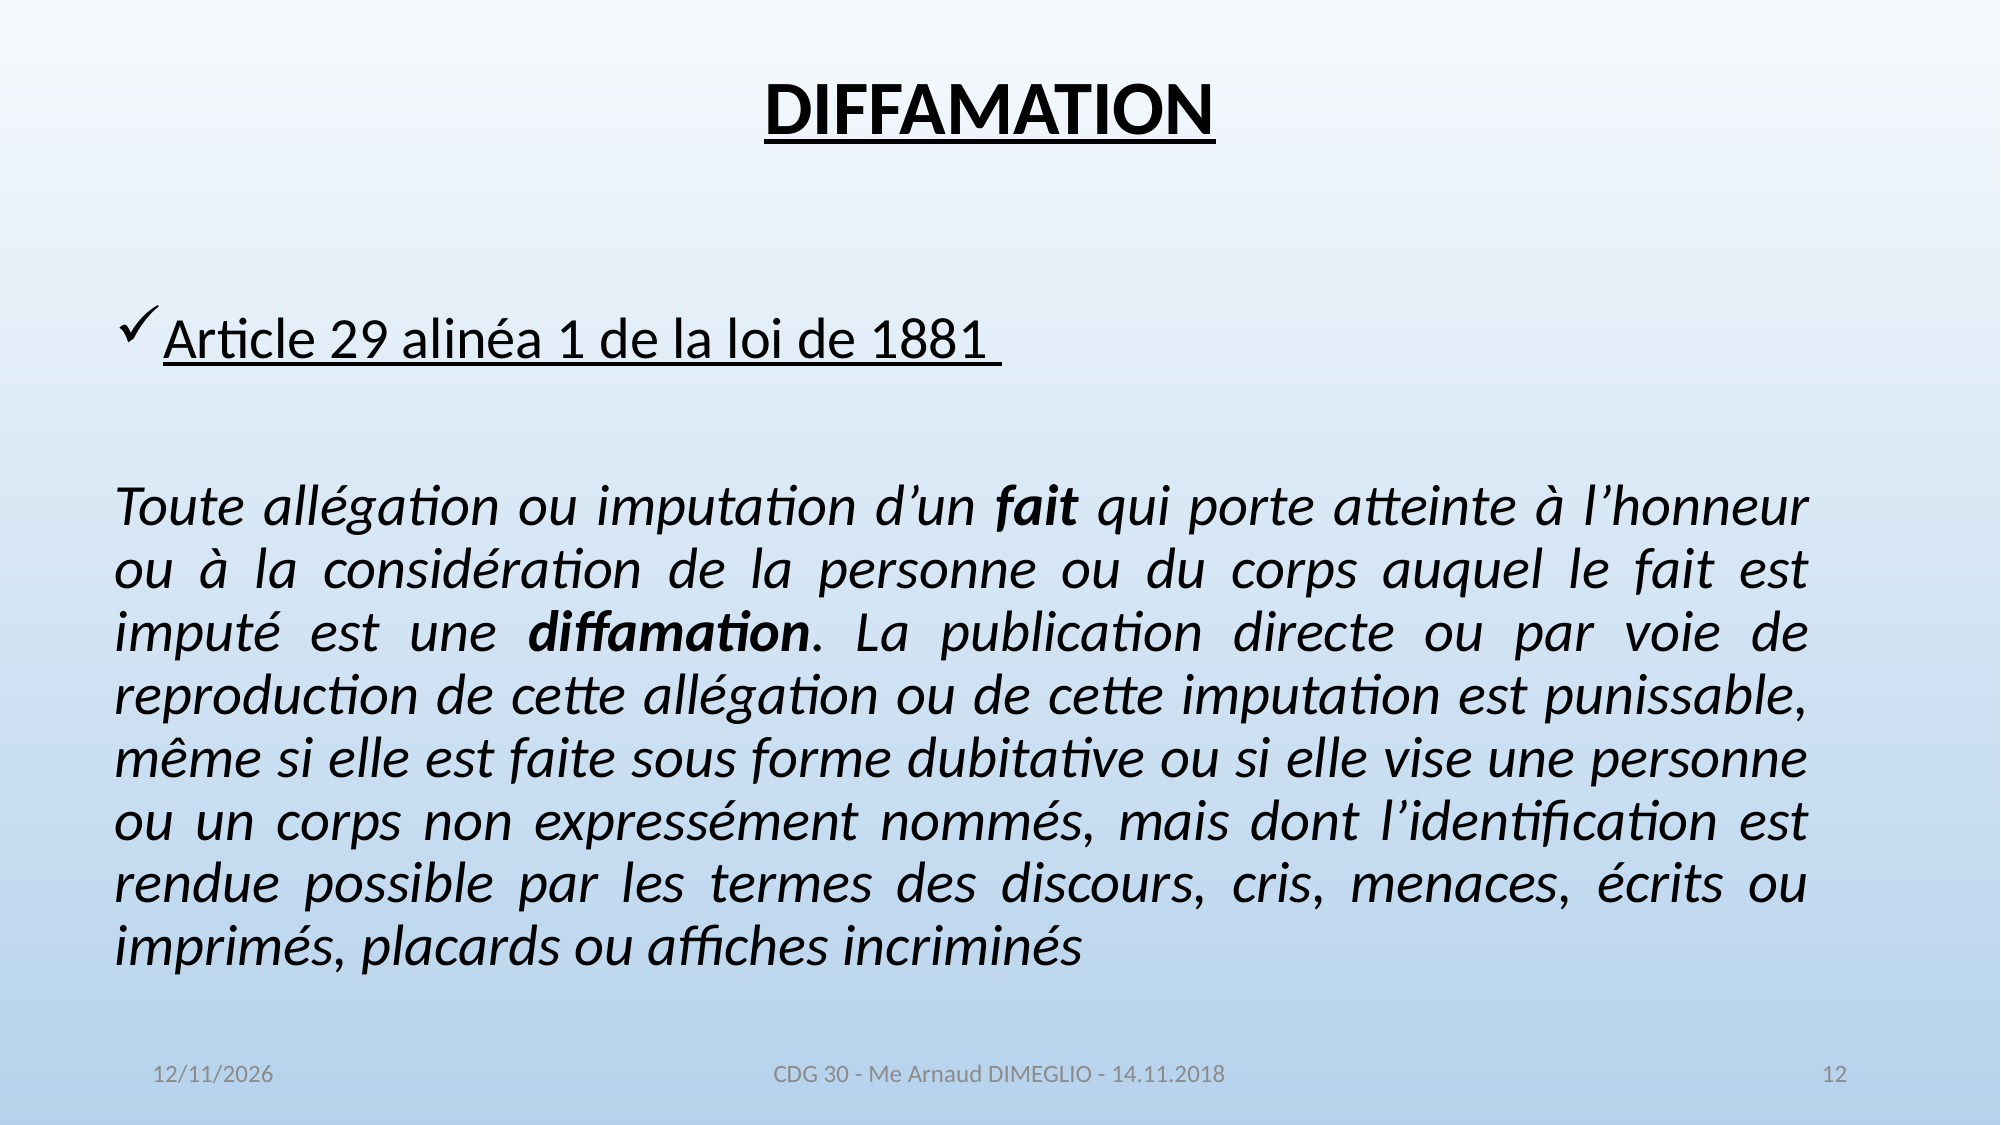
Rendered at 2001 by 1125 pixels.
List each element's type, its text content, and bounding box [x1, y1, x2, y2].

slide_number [137, 1042, 588, 1103]
list Article 29 alinéa 1 de la loi de 1881 Toute allégation ou imputation d’un fait qui porte atteinte à l’honneur ou à la considération de la personne ou du corps auquel le fait est imputé est une diffamation. La publication directe ou par voie de reproduction de cette allégation ou de cette imputation est punissable, même si elle est faite sous forme dubitative ou si elle vise une personne ou un corps non expressément nommés, mais dont l’identification est rendue possible par les termes des discours, cris, menaces, écrits ou imprimés, placards ou affiches incriminés [99, 210, 1825, 1066]
slide_number 12 [1412, 1042, 1863, 1103]
title DIFFAMATION [137, 59, 1863, 252]
footer CDG 30 - Me Arnaud DIMEGLIO - 14.11.2018 [662, 1042, 1338, 1103]
